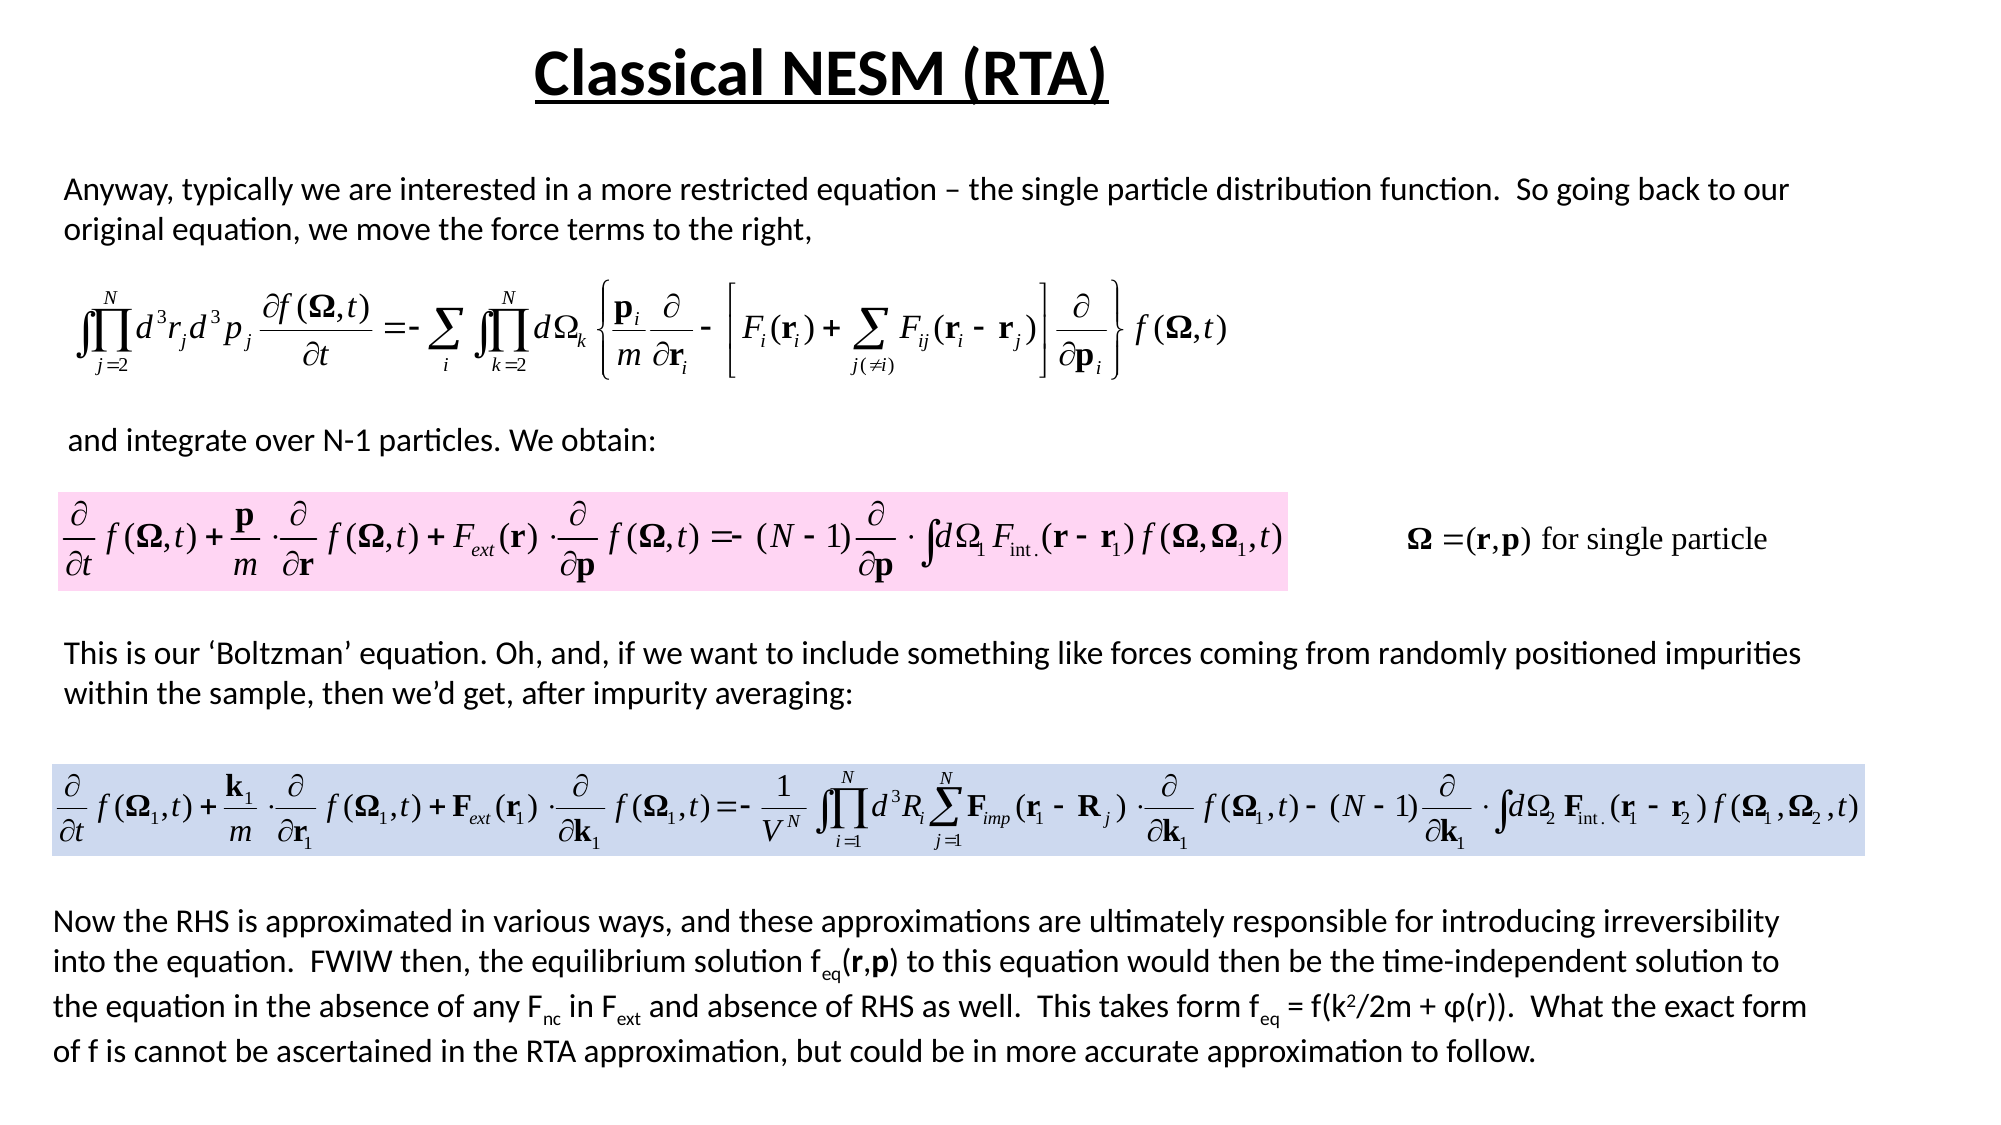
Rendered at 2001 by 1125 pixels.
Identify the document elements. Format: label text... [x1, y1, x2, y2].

text_box Classical NESM (RTA) [520, 21, 1254, 117]
text_box This is our ‘Boltzman’ equation. Oh, and, if we want to include something like forces coming from randomly positioned impurities within the sample, then we’d get, after impurity averaging: [48, 623, 1869, 719]
text_box Anyway, typically we are interested in a more restricted equation – the single particle distribution function. So going back to our original equation, we move the force terms to the right, [48, 159, 1882, 255]
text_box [65, 273, 1235, 387]
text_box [1402, 520, 1773, 564]
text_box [51, 763, 1865, 857]
text_box and integrate over N-1 particles. We obtain: [52, 411, 681, 466]
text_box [57, 492, 1289, 592]
text_box Now the RHS is approximated in various ways, and these approximations are ultimately responsible for introducing irreversibility into the equation. FWIW then, the equilibrium solution feq(r,p) to this equation would then be the time-independent solution to the equation in the absence of any Fnc in Fext and absence of RHS as well. This takes form feq = f(k2/2m + φ(r)). What the exact form of f is cannot be ascertained in the RTA approximation, but could be in more accurate approximation to follow. [38, 891, 1846, 1077]
